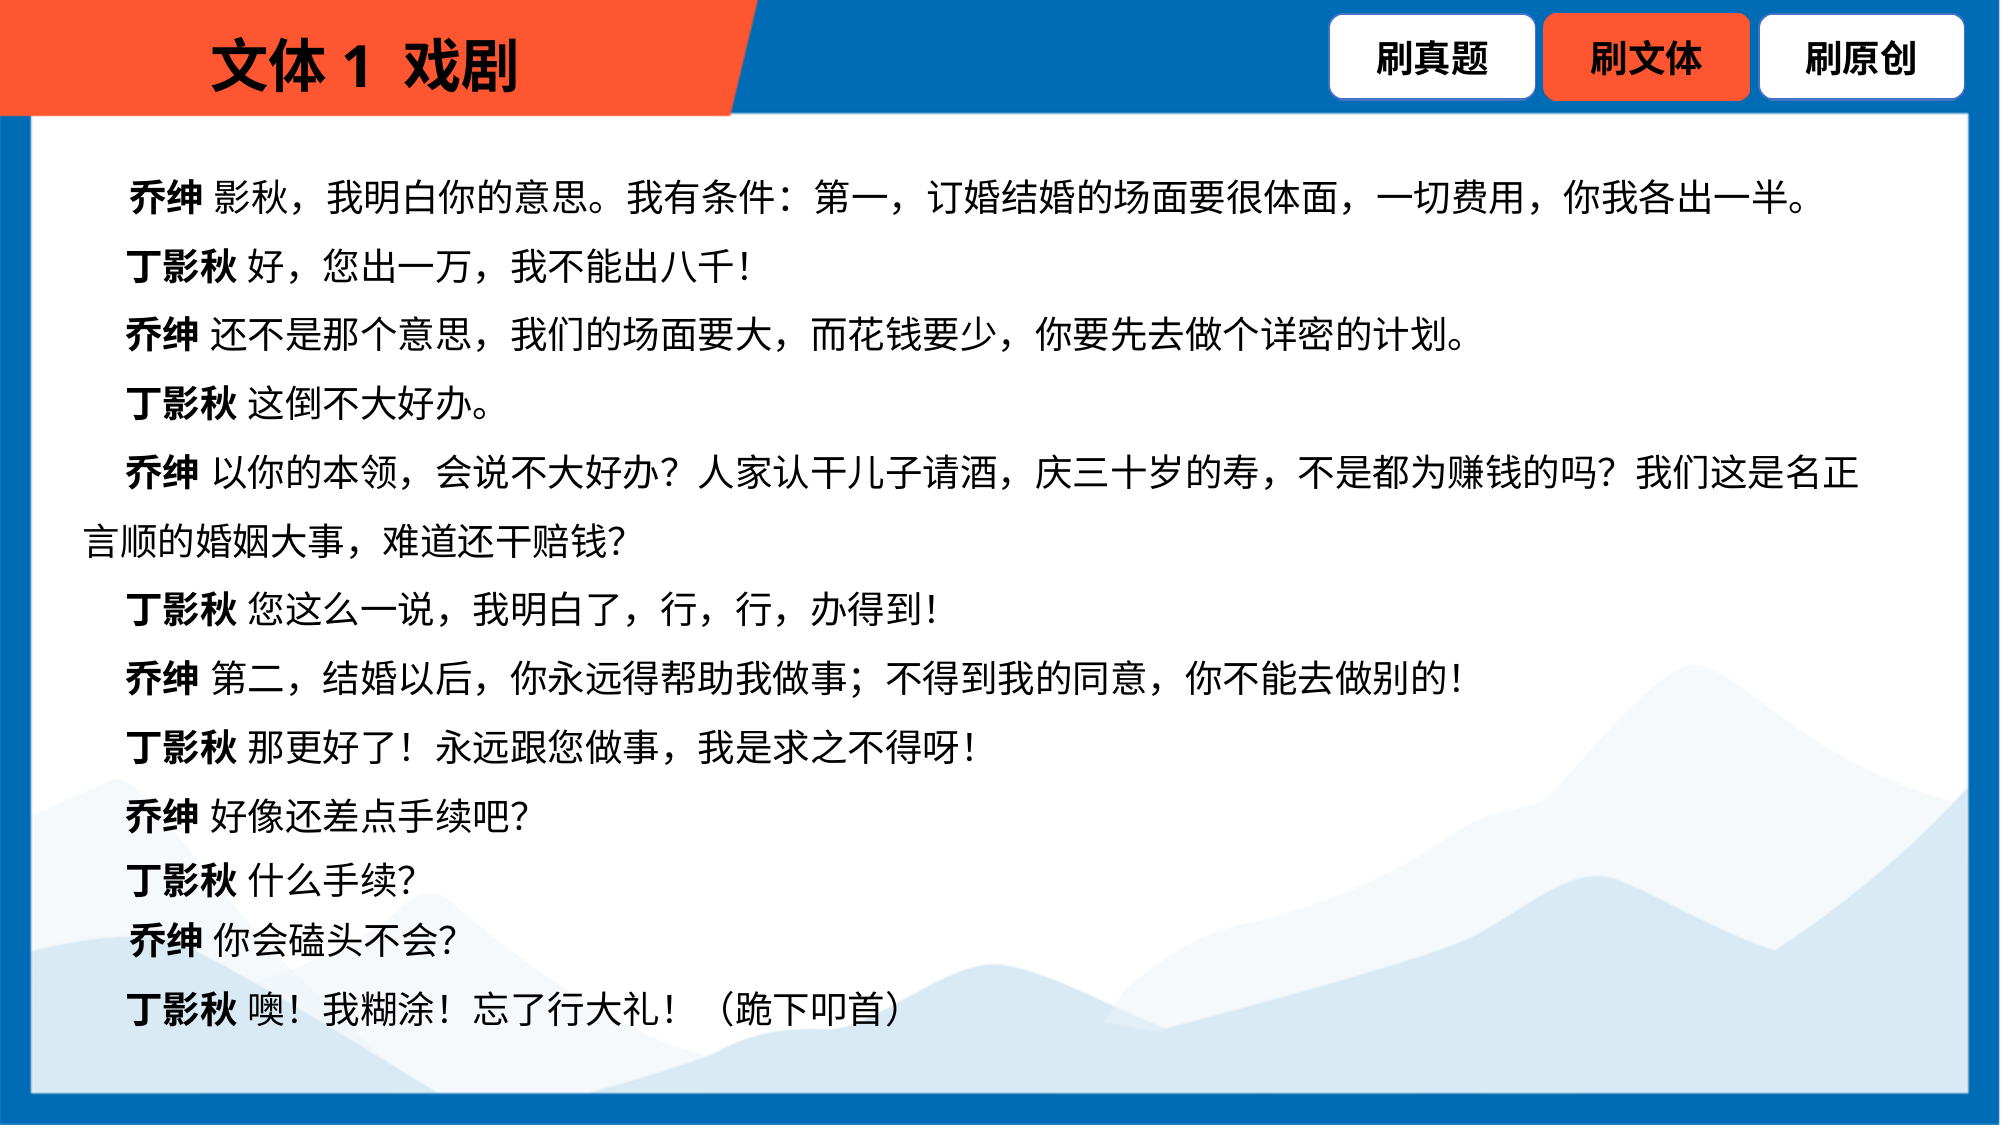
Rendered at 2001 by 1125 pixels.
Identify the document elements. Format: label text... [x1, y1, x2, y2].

picture [0, 0, 2000, 1125]
text_box 乔绅 你会磕头不会？ 丁影秋 噢！我糊涂！忘了行大礼！（跪下叩首） [82, 893, 1917, 1031]
text_box 乔绅 影秋，我明白你的意思。我有条件：第一，订婚结婚的场面要很体面，一切费用，你我各出一半。 丁影秋 好，您出一万，我不能出八千！ 乔绅 还不是那个意思，我们的场面要大，而花钱要少，你要先去做个详密的计划。 丁影秋 这倒不大好办。 乔绅 以你的本领，会说不大好办？人家认干儿子请酒，庆三十岁的寿，不是都为赚钱的吗？我们这是名正 言顺的婚姻大事，难道还干赔钱？ 丁影秋 您这么一说，我明白了，行，行，办得到！ 乔绅 第二，结婚以后，你永远得帮助我做事；不得到我的同意，你不能去做别的！ 丁影秋 那更好了！永远跟您做事，我是求之不得呀！ 乔绅 好像还差点手续吧？ 丁影秋 什么手续？ [82, 150, 1917, 893]
